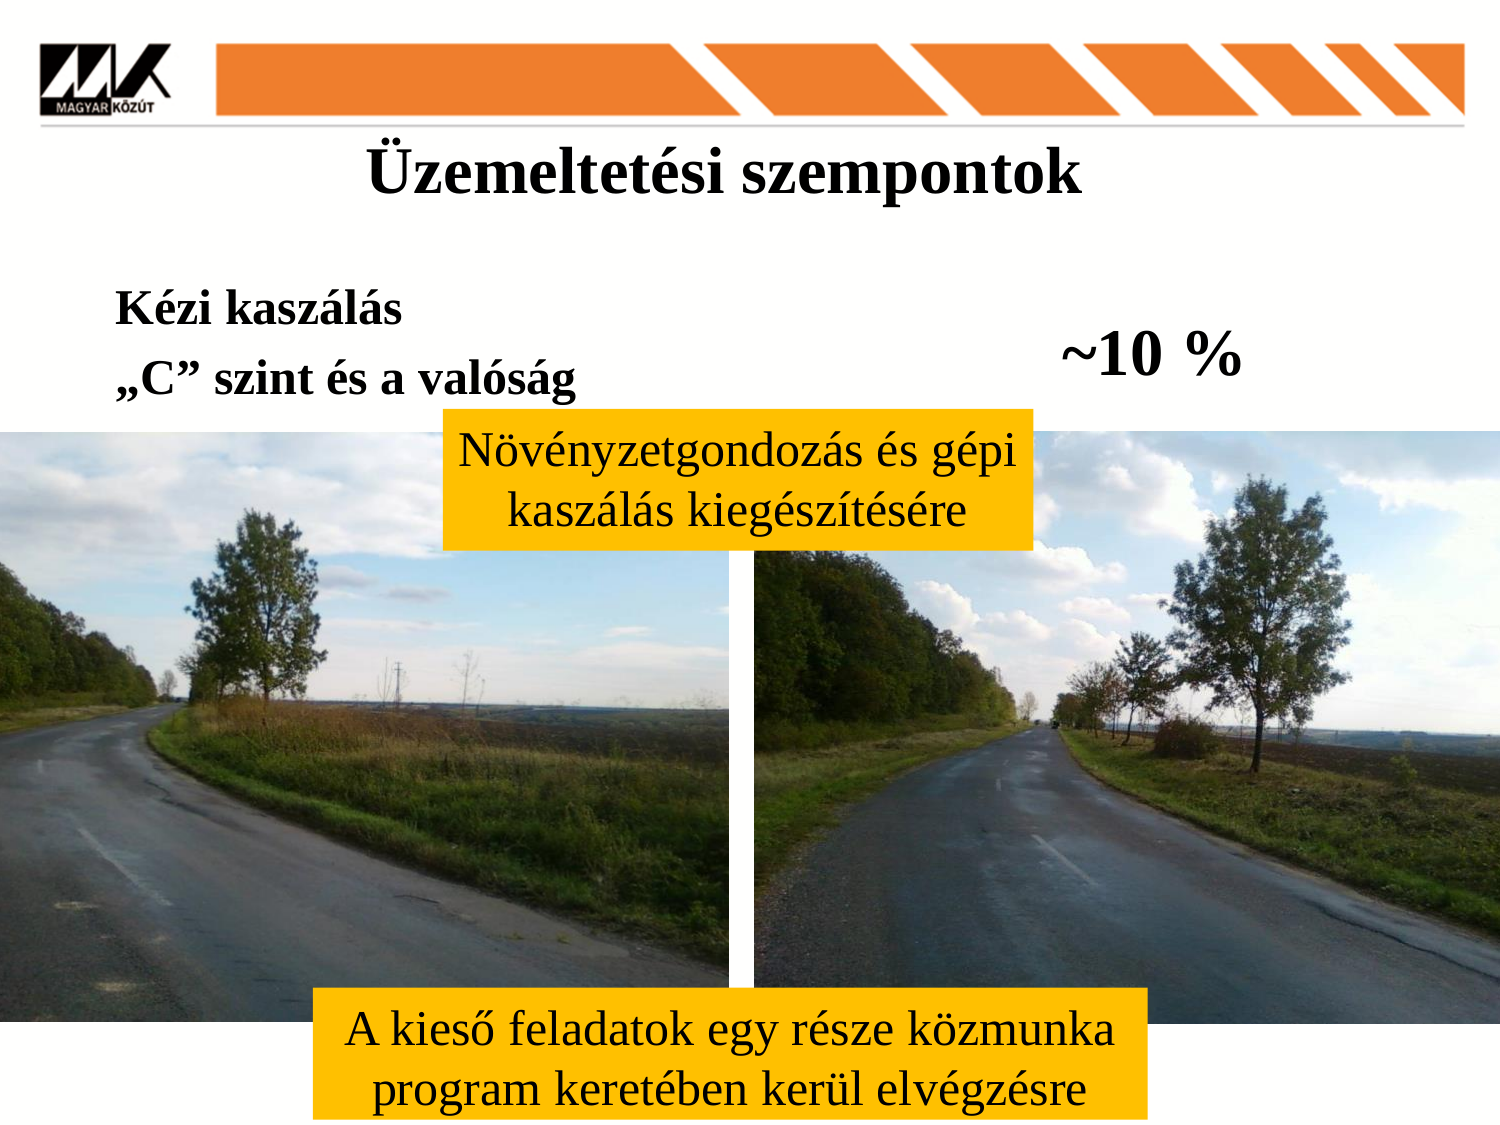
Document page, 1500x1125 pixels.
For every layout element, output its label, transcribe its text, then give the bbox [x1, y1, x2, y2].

text_box A kieső feladatok egy része közmunka program keretében kerül elvégzésre [312, 987, 1148, 1120]
title Üzemeltetési szempontok [41, 125, 1425, 209]
text_box ~10 % [1047, 301, 1263, 396]
picture [0, 0, 1500, 1125]
text_box Kézi kaszálás „C” szint és a valóság [100, 267, 869, 430]
text_box Növényzetgondozás és gépi kaszálás kiegészítésére [442, 408, 1034, 551]
